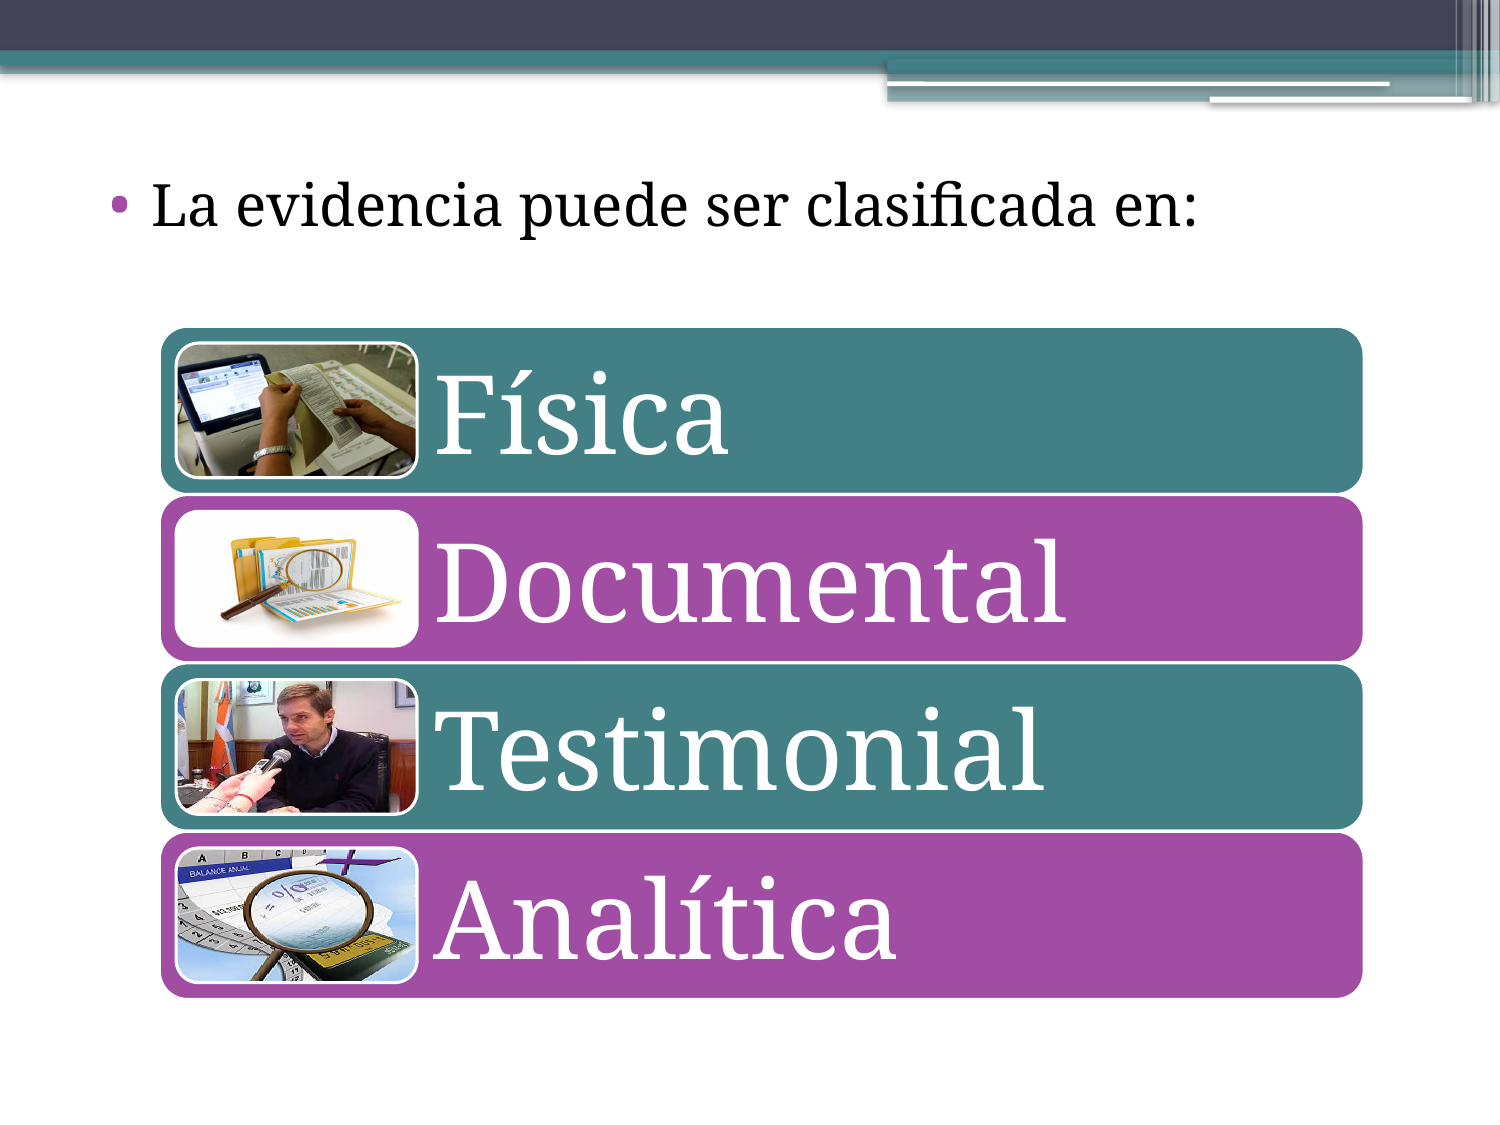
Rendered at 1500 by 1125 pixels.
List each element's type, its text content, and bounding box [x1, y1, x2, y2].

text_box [159, 326, 1365, 1000]
list La evidencia puede ser clasificada en: [76, 160, 1427, 272]
